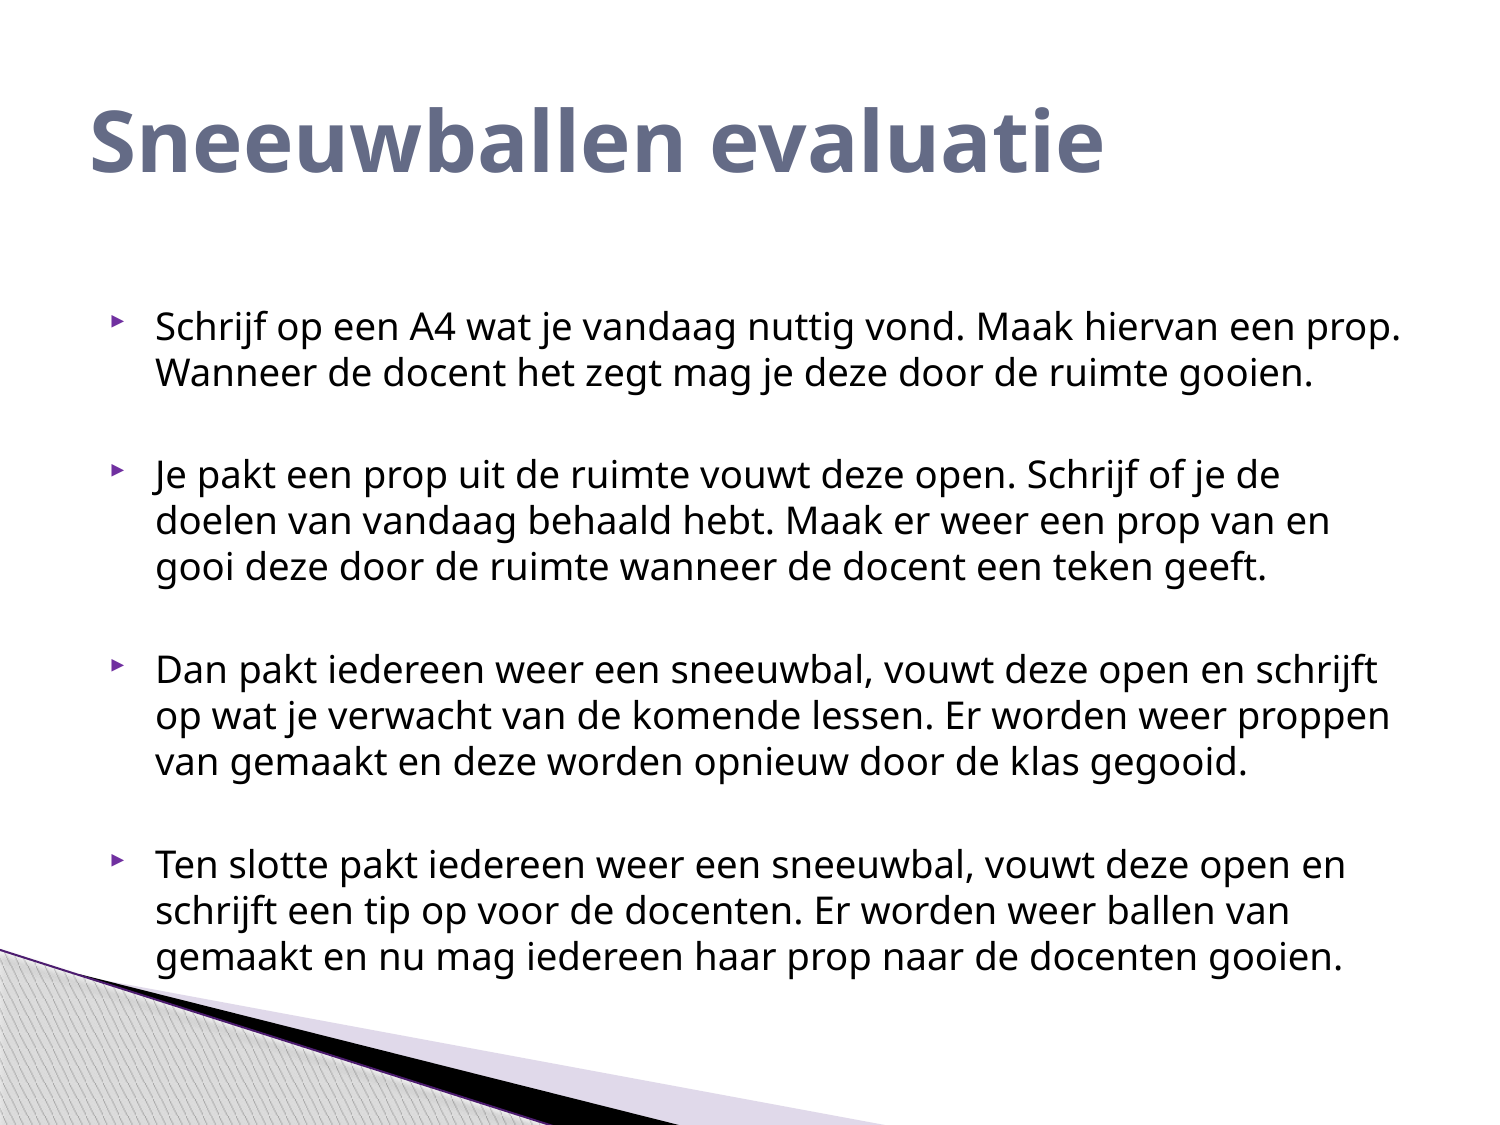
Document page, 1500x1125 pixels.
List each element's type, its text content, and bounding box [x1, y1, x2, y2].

title Sneeuwballen evaluatie [75, 45, 1425, 233]
list Schrijf op een A4 wat je vandaag nuttig vond. Maak hiervan een prop. Wanneer de docent het zegt mag je deze door de ruimte gooien. Je pakt een prop uit de ruimte vouwt deze open. Schrijf of je de doelen van vandaag behaald hebt. Maak er weer een prop van en gooi deze door de ruimte wanneer de docent een teken geeft. Dan pakt iedereen weer een sneeuwbal, vouwt deze open en schrijft op wat je verwacht van de komende lessen. Er worden weer proppen van gemaakt en deze worden opnieuw door de klas gegooid. Ten slotte pakt iedereen weer een sneeuwbal, vouwt deze open en schrijft een tip op voor de docenten. Er worden weer ballen van gemaakt en nu mag iedereen haar prop naar de docenten gooien. [75, 243, 1425, 986]
